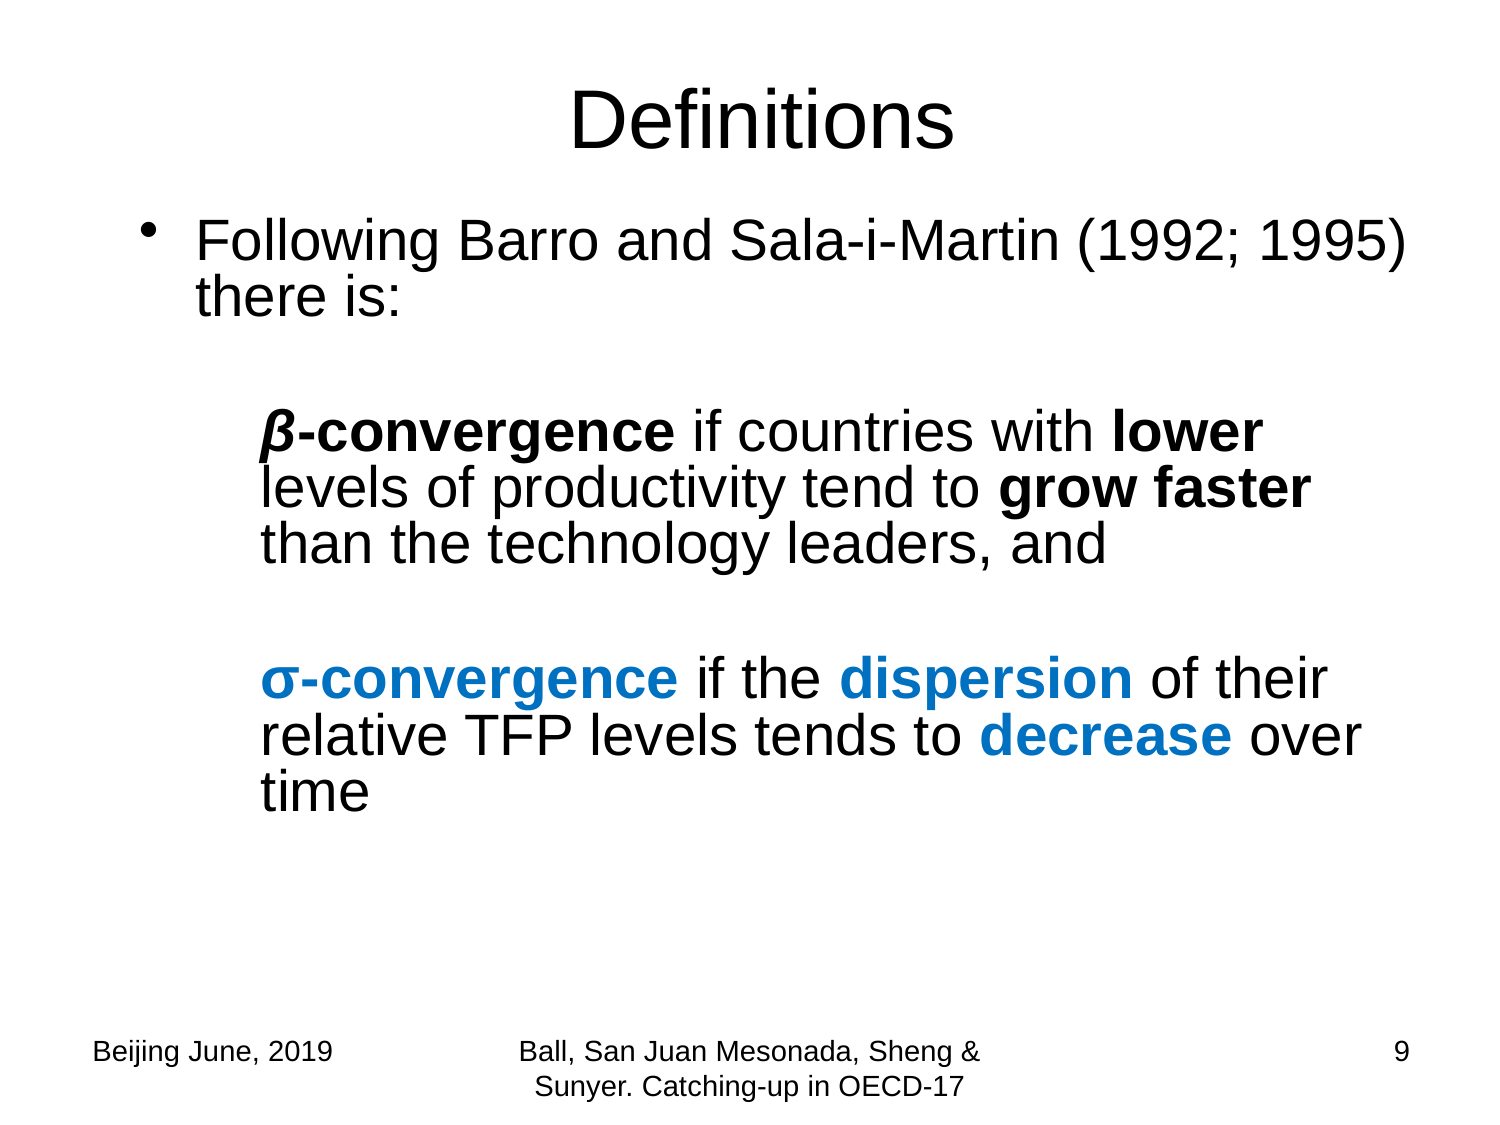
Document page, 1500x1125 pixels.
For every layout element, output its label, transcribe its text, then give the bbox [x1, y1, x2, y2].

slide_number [69, 1024, 420, 1103]
list Following Barro and Sala-i-Martin (1992; 1995) there is: β-convergence if countries with lower levels of productivity tend to grow faster than the technology leaders, and σ-convergence if the dispersion of their relative TFP levels tends to decrease over time [123, 208, 1436, 953]
footer Ball, San Juan Mesonada, Sheng & Sunyer. Catching-up in OECD-17 [454, 1024, 1046, 1103]
title Definitions [76, 45, 1425, 185]
slide_number 9 [1074, 1024, 1426, 1103]
